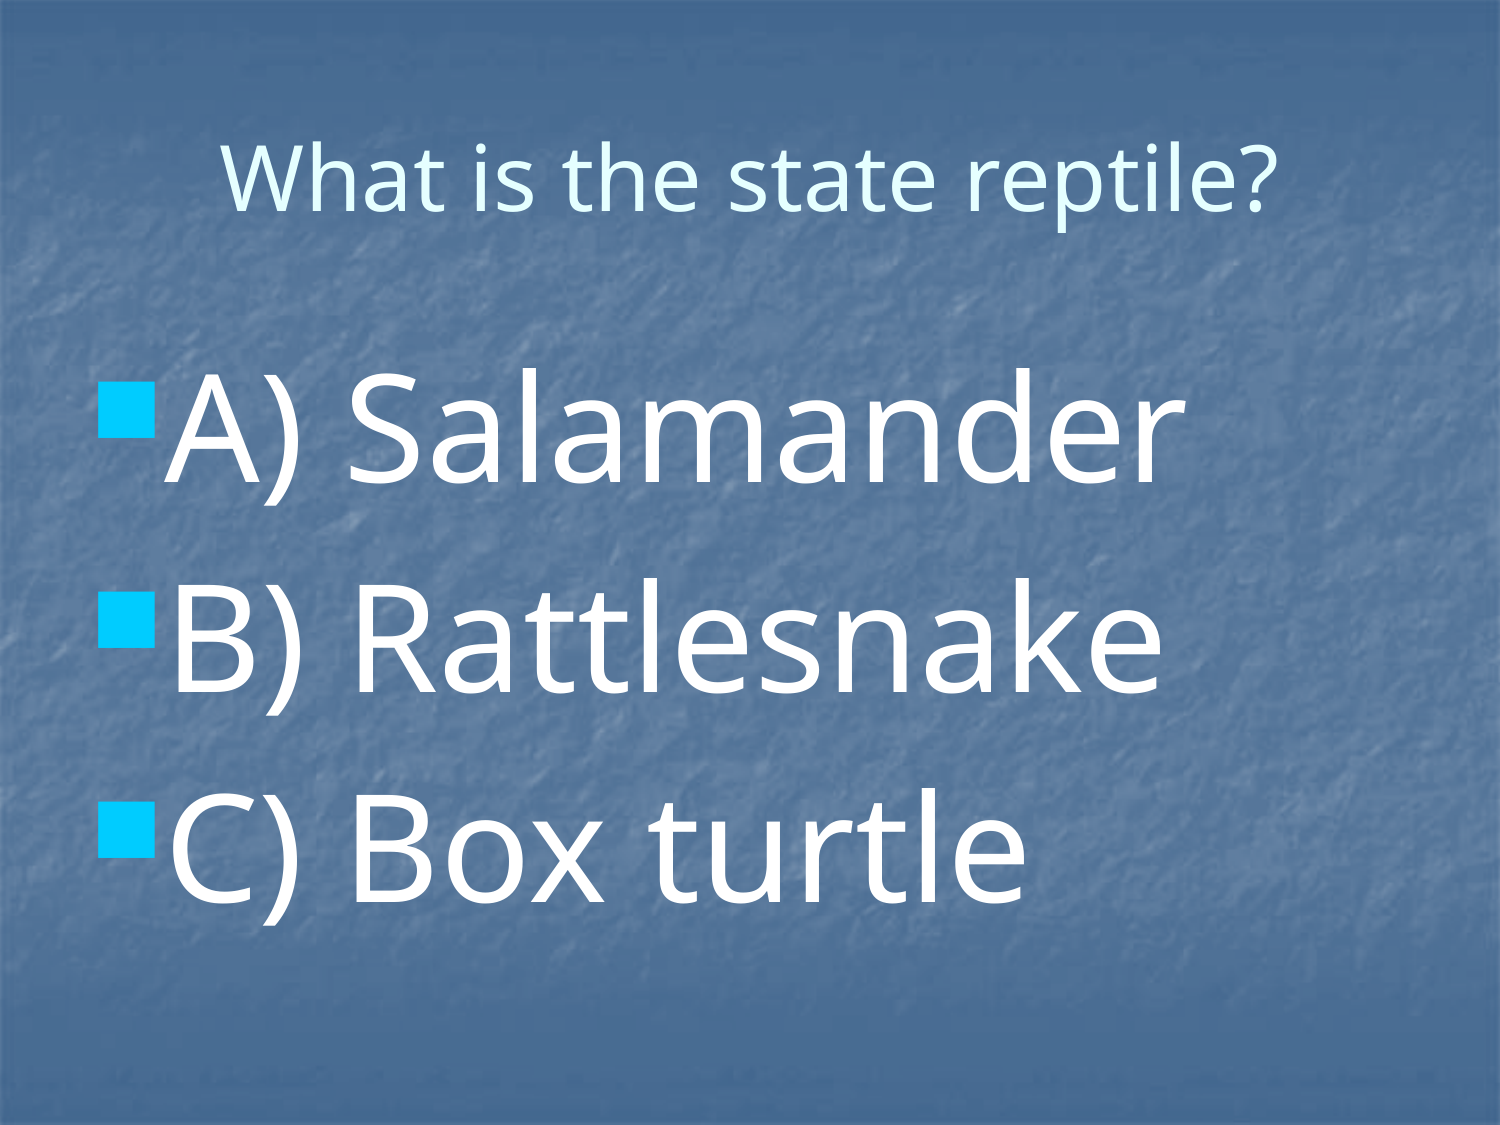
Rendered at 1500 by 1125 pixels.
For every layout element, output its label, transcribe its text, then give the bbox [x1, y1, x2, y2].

list A) Salamander B) Rattlesnake C) Box turtle [74, 324, 1426, 1001]
title What is the state reptile? [74, 62, 1426, 288]
